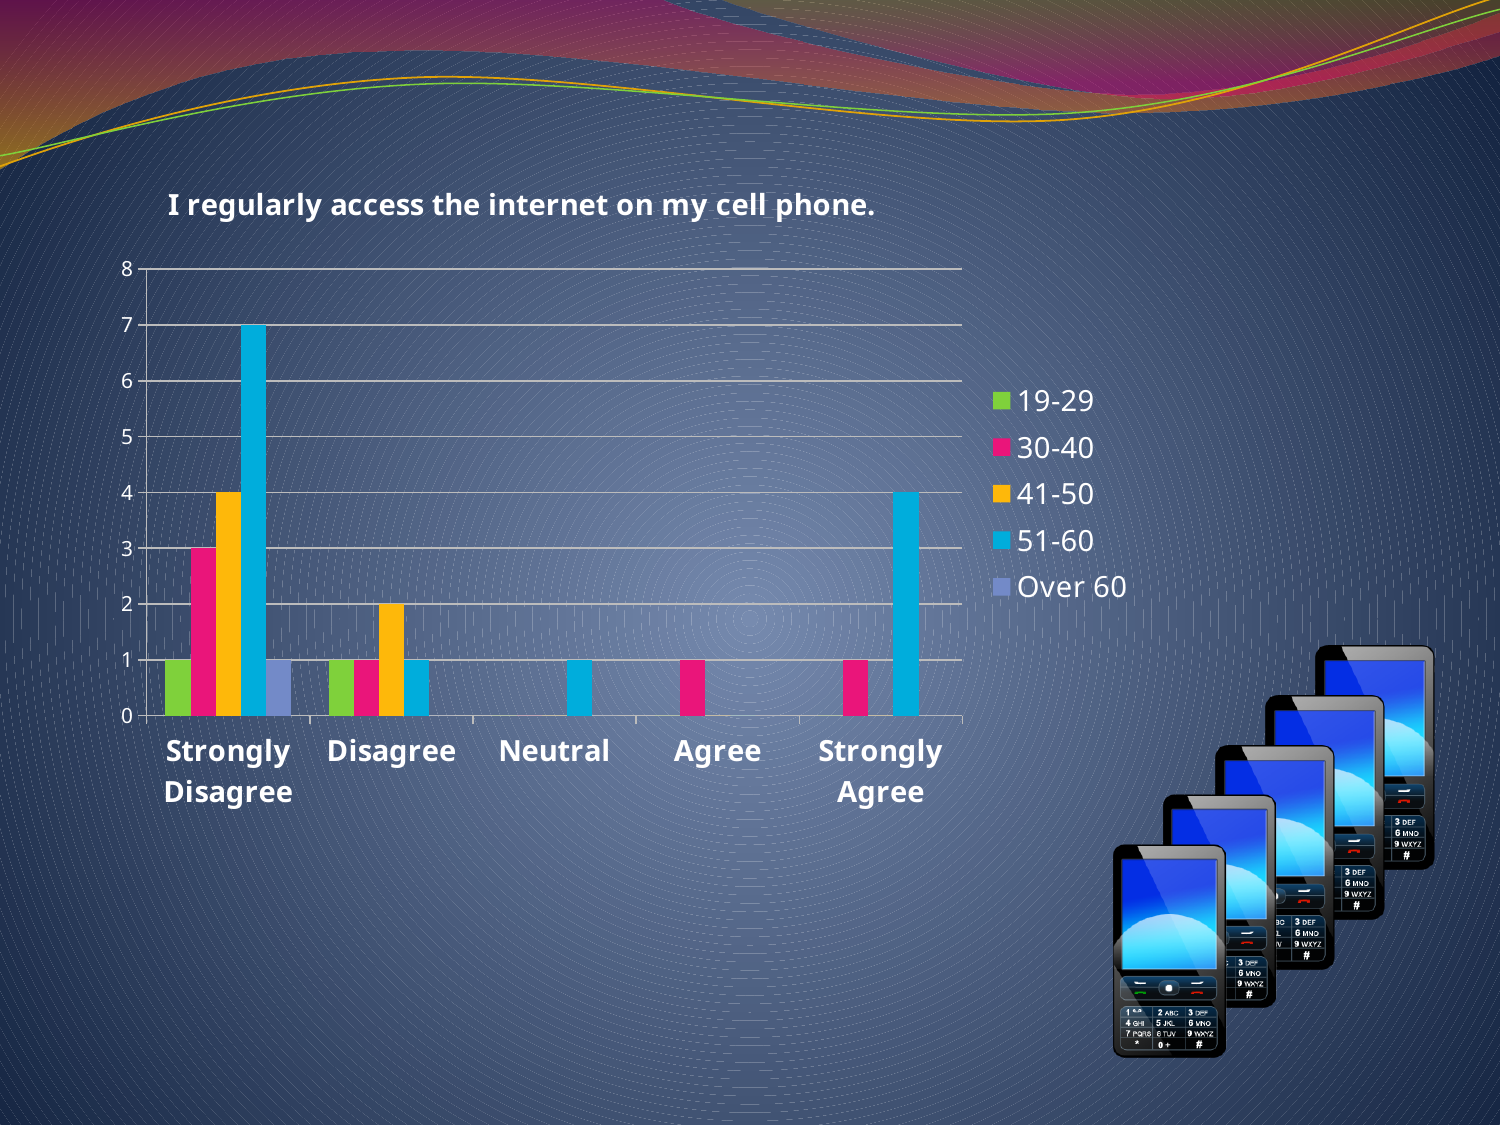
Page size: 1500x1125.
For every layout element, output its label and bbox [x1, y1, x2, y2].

chart [99, 162, 1151, 826]
picture [1062, 637, 1500, 1063]
